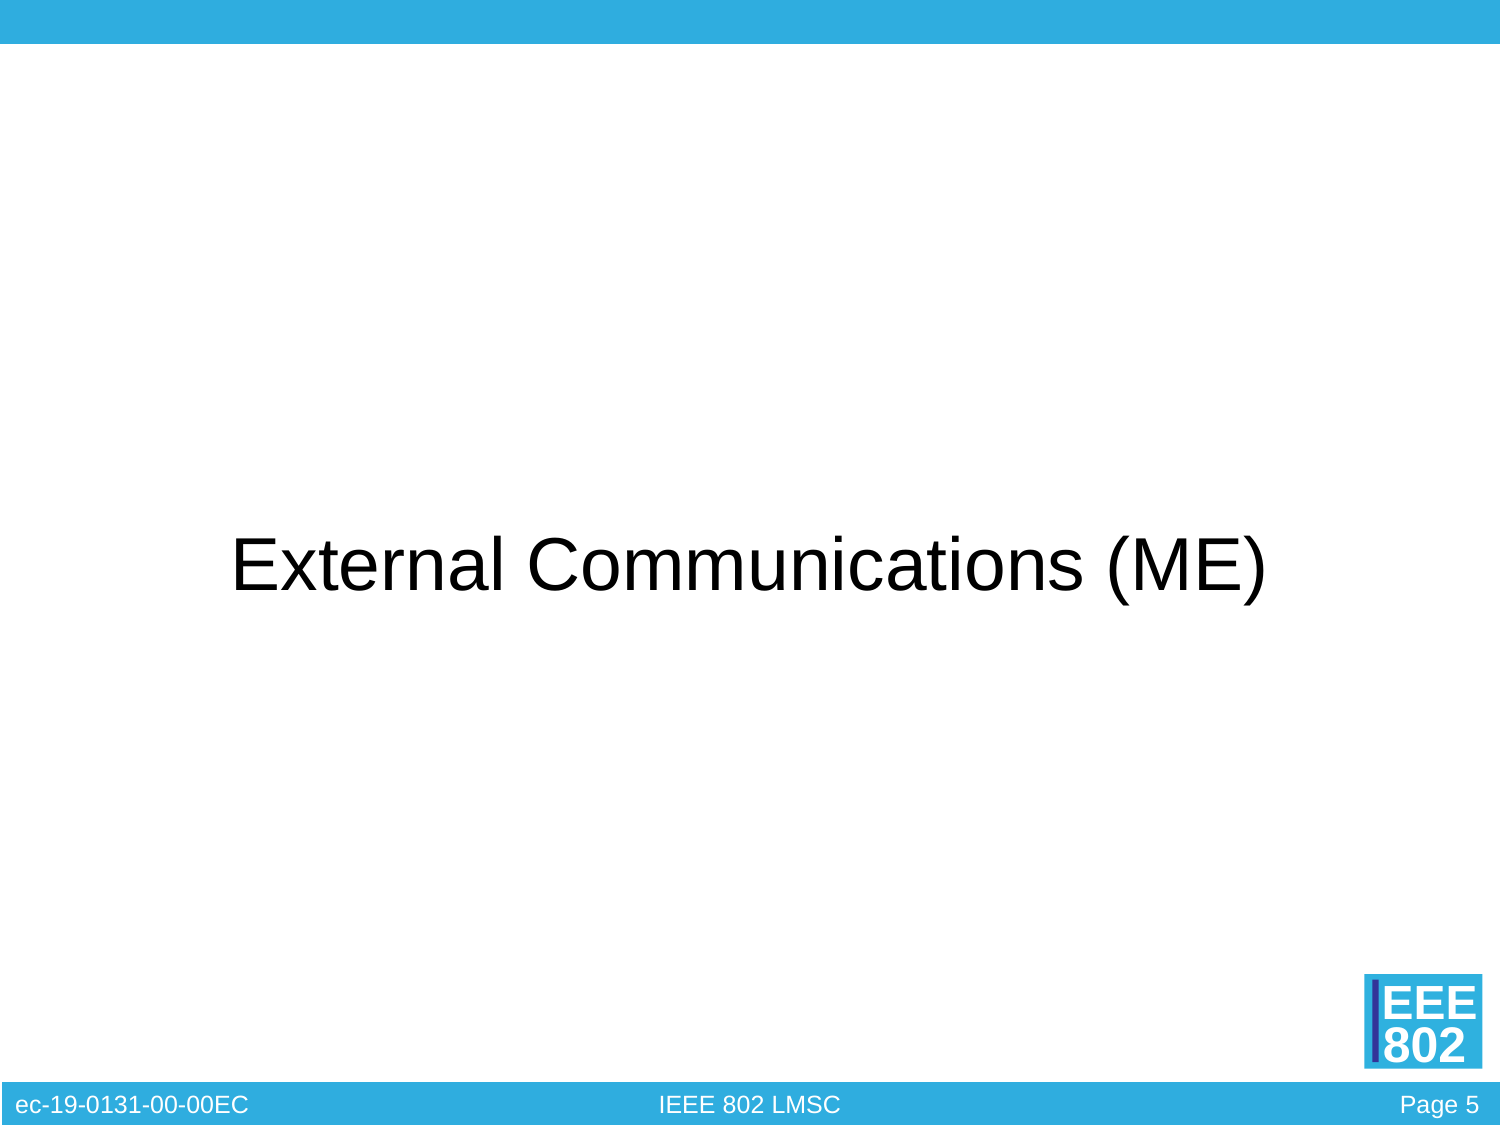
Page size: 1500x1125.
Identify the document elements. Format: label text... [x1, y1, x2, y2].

title External Communications (ME) [112, 349, 1388, 591]
